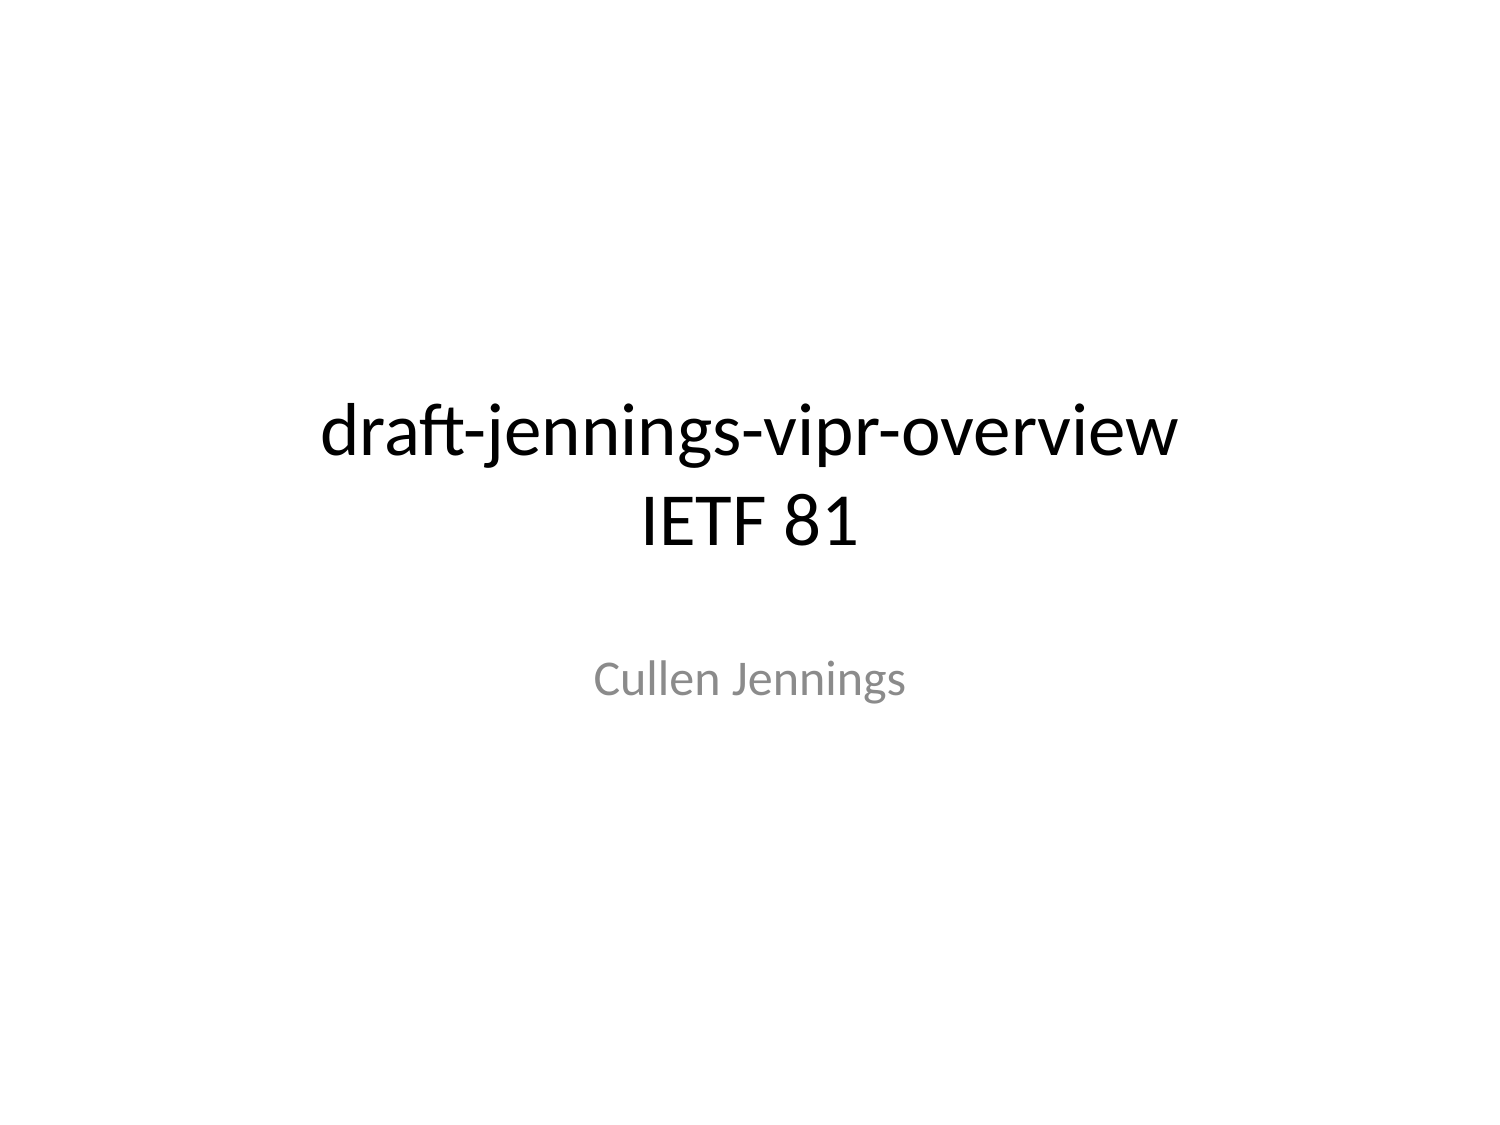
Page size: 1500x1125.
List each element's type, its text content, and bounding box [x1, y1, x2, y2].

title draft-jennings-vipr-overview IETF 81 [112, 349, 1388, 591]
subtitle Cullen Jennings [225, 637, 1275, 925]
